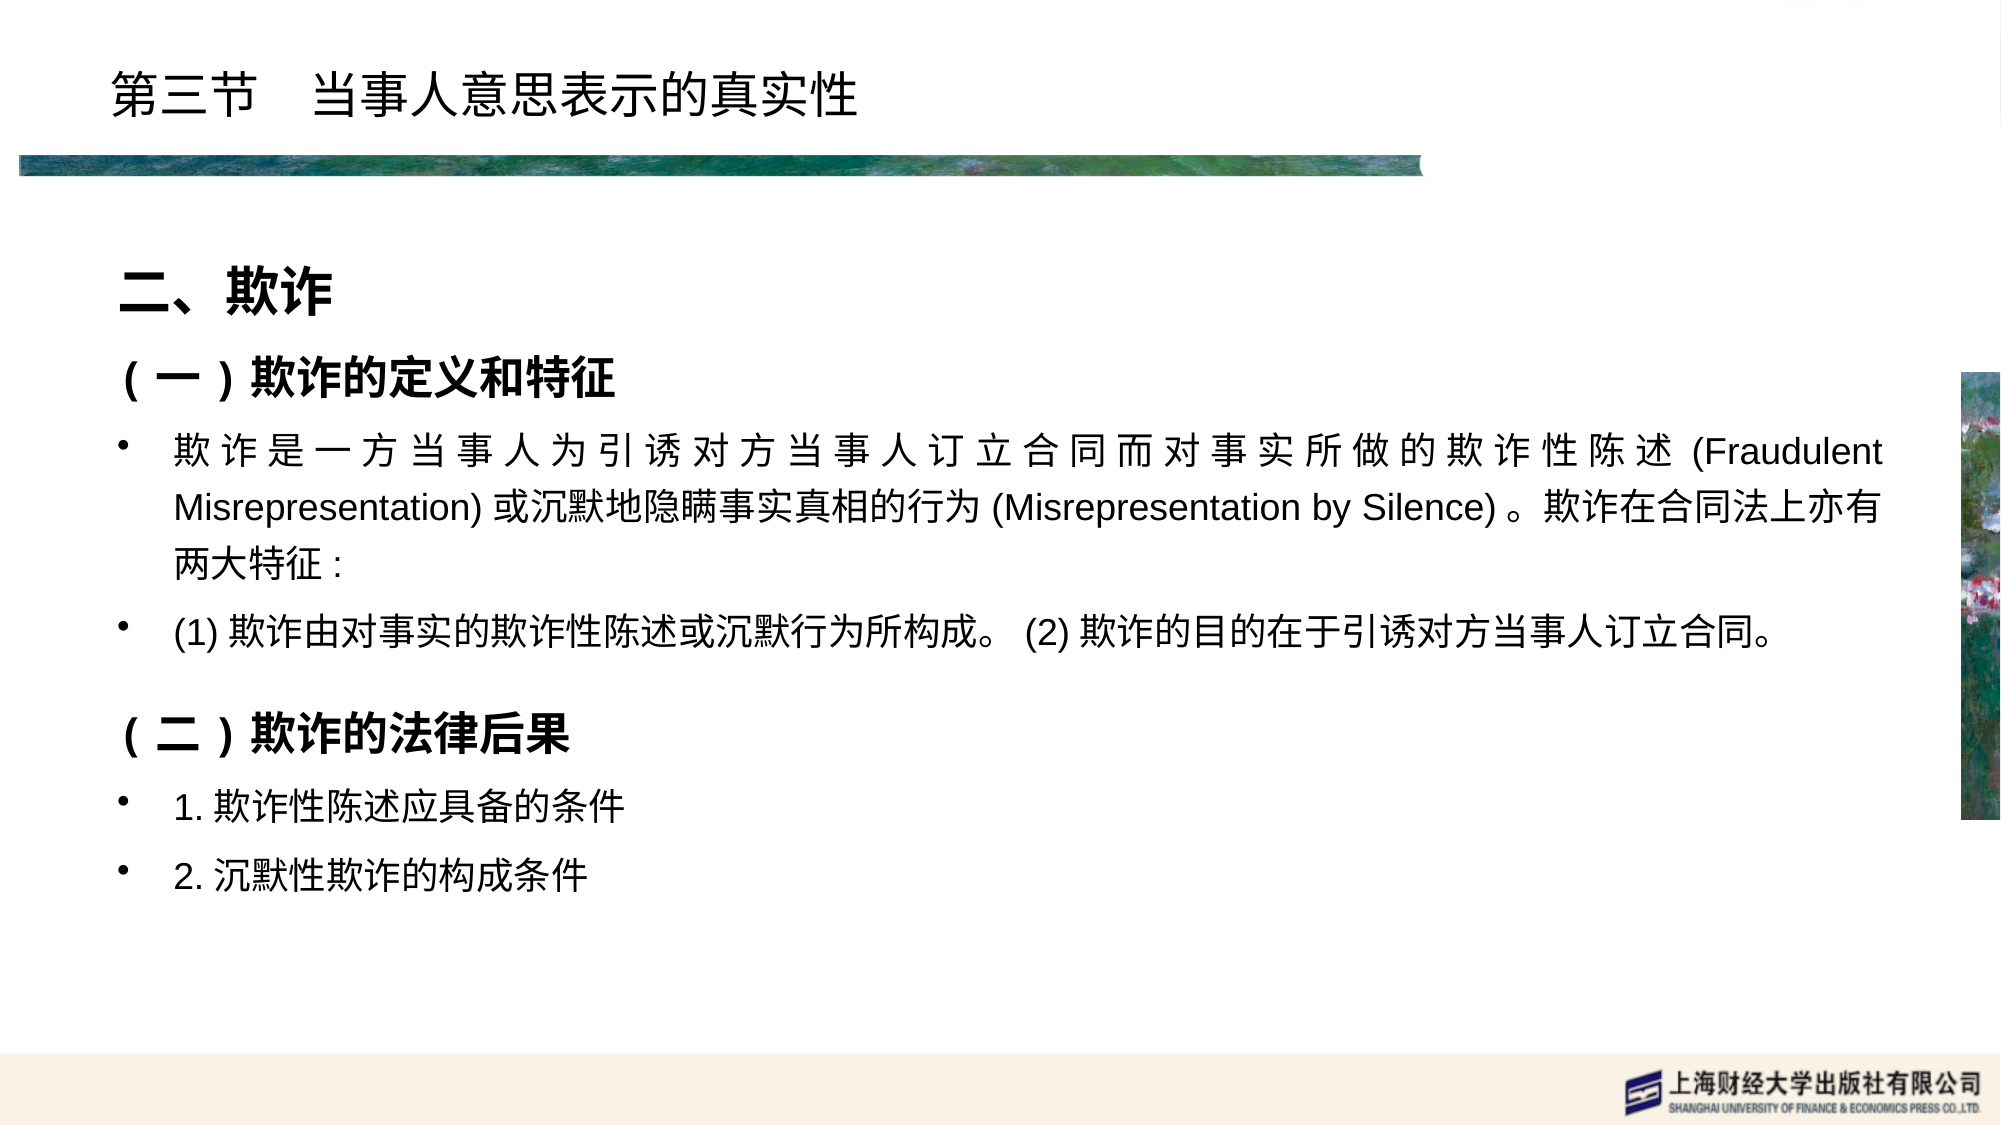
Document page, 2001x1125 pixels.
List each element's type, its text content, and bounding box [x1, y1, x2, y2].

picture [0, 0, 2001, 1125]
list 二、欺诈 (一)欺诈的定义和特征 欺诈是一方当事人为引诱对方当事人订立合同而对事实所做的欺诈性陈述(Fraudulent Misrepresentation)或沉默地隐瞒事实真相的行为(Misrepresentation by Silence)。欺诈在合同法上亦有两大特征: (1)欺诈由对事实的欺诈性陈述或沉默行为所构成。(2)欺诈的目的在于引诱对方当事人订立合同。 (二)欺诈的法律后果 1.欺诈性陈述应具备的条件 2.沉默性欺诈的构成条件 [102, 233, 1898, 1032]
title 第三节 当事人意思表示的真实性 [94, 42, 1451, 146]
